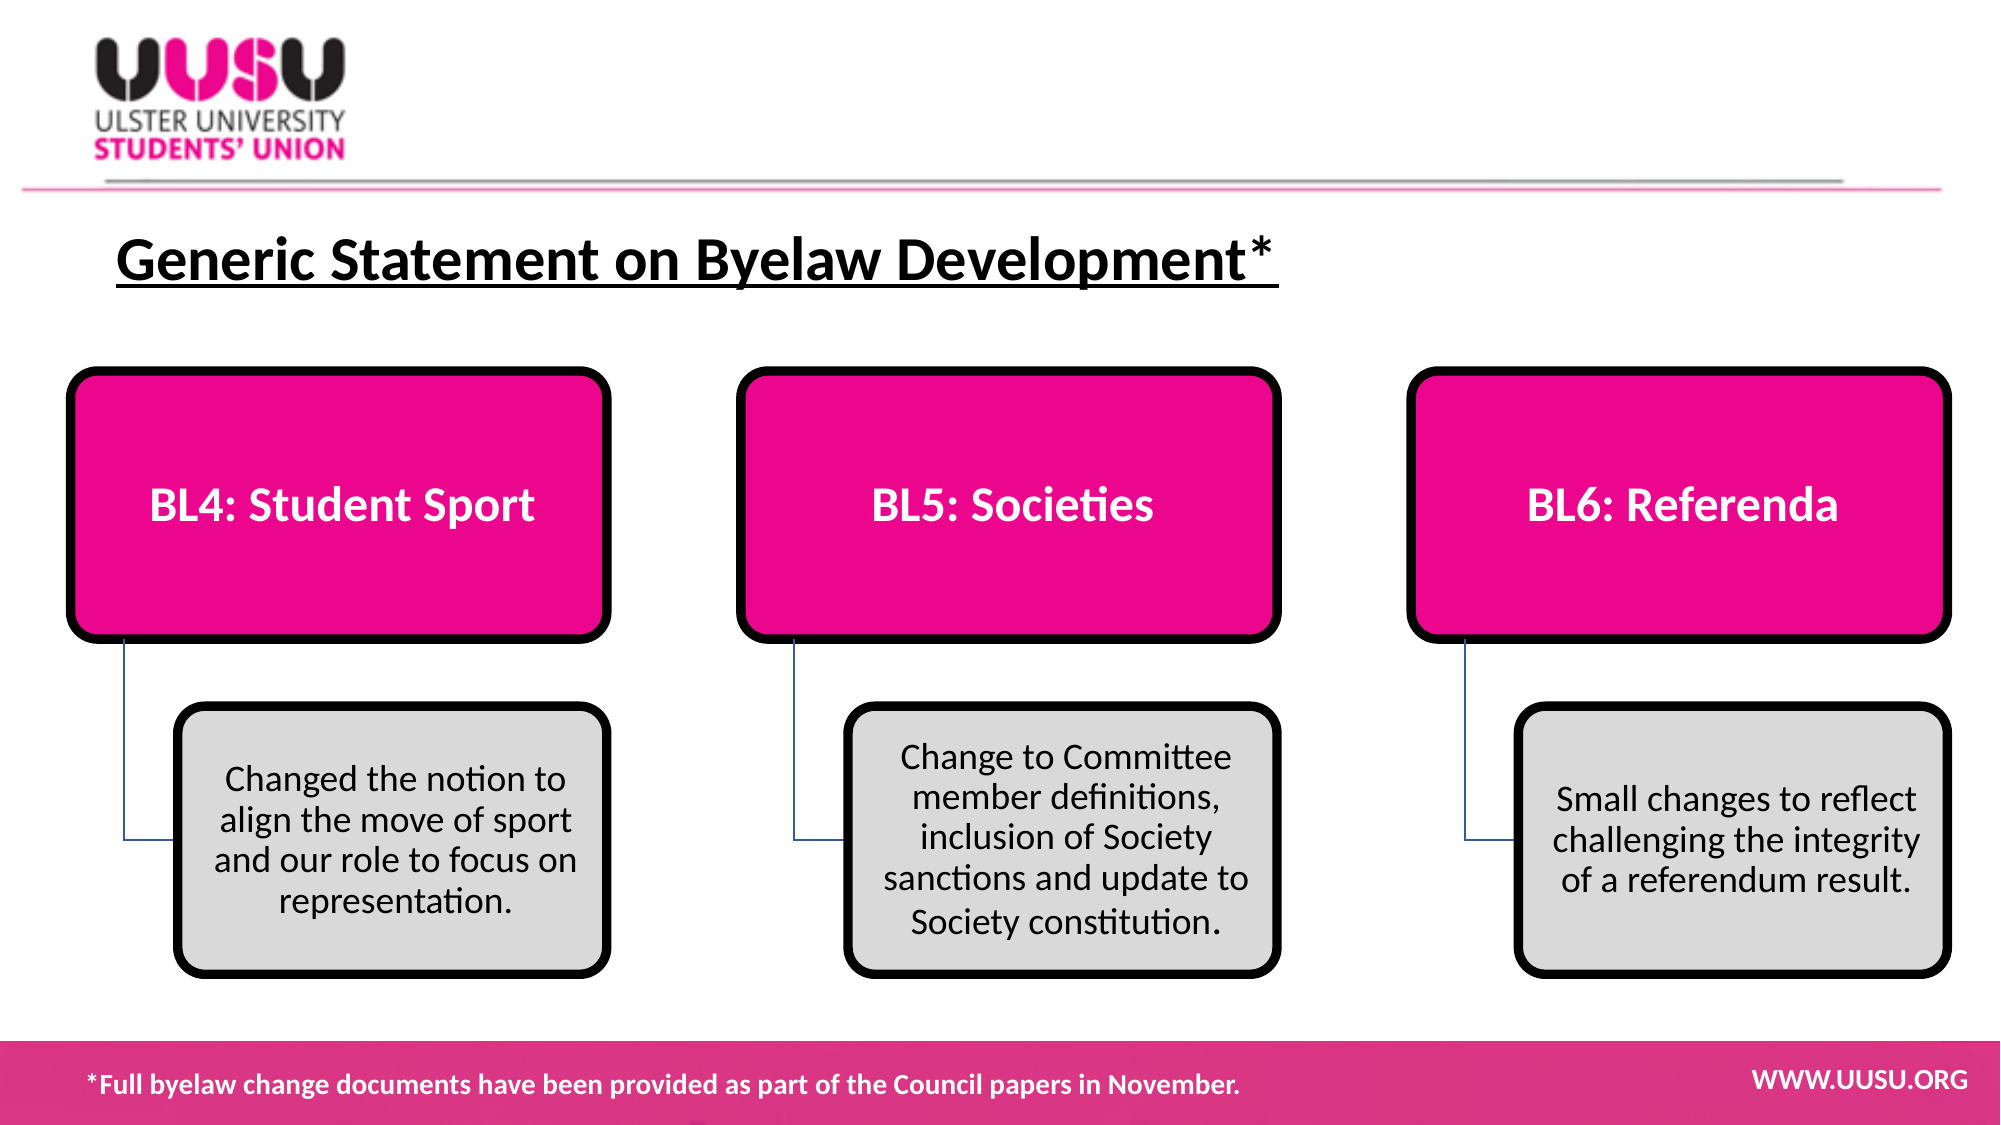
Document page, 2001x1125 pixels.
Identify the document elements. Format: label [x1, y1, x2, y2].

picture [0, 0, 1990, 200]
text_box [70, 195, 1490, 307]
text_box [70, 340, 1948, 1006]
picture [0, 1041, 2000, 1125]
